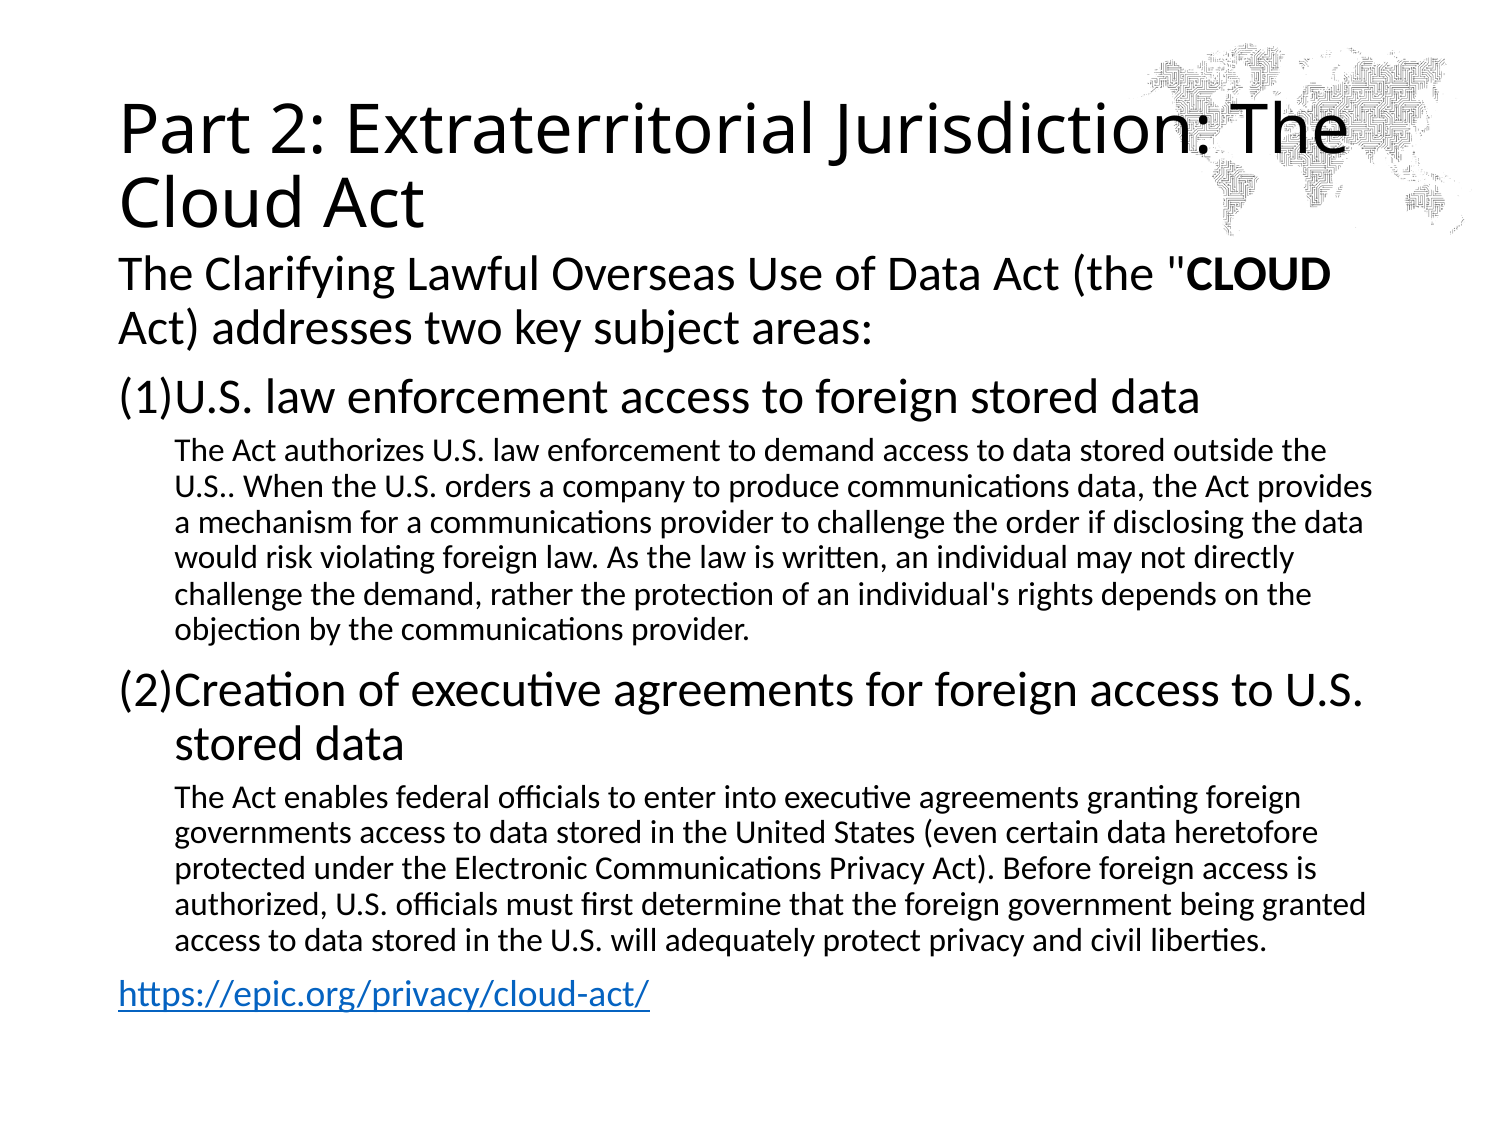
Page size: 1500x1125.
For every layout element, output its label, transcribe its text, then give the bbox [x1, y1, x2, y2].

list The Clarifying Lawful Overseas Use of Data Act (the "CLOUD Act) addresses two key subject areas: U.S. law enforcement access to foreign stored data The Act authorizes U.S. law enforcement to demand access to data stored outside the U.S.. When the U.S. orders a company to produce communications data, the Act provides a mechanism for a communications provider to challenge the order if disclosing the data would risk violating foreign law. As the law is written, an individual may not directly challenge the demand, rather the protection of an individual's rights depends on the objection by the communications provider. Creation of executive agreements for foreign access to U.S. stored data The Act enables federal officials to enter into executive agreements granting foreign governments access to data stored in the United States (even certain data heretofore protected under the Electronic Communications Privacy Act). Before foreign access is authorized, U.S. officials must first determine that the foreign government being granted access to data stored in the U.S. will adequately protect privacy and civil liberties. https://epic.org/privacy/cloud-act/ [102, 239, 1398, 989]
title Part 2: Extraterritorial Jurisdiction: The Cloud Act [102, 59, 1398, 239]
picture [1128, 43, 1472, 237]
